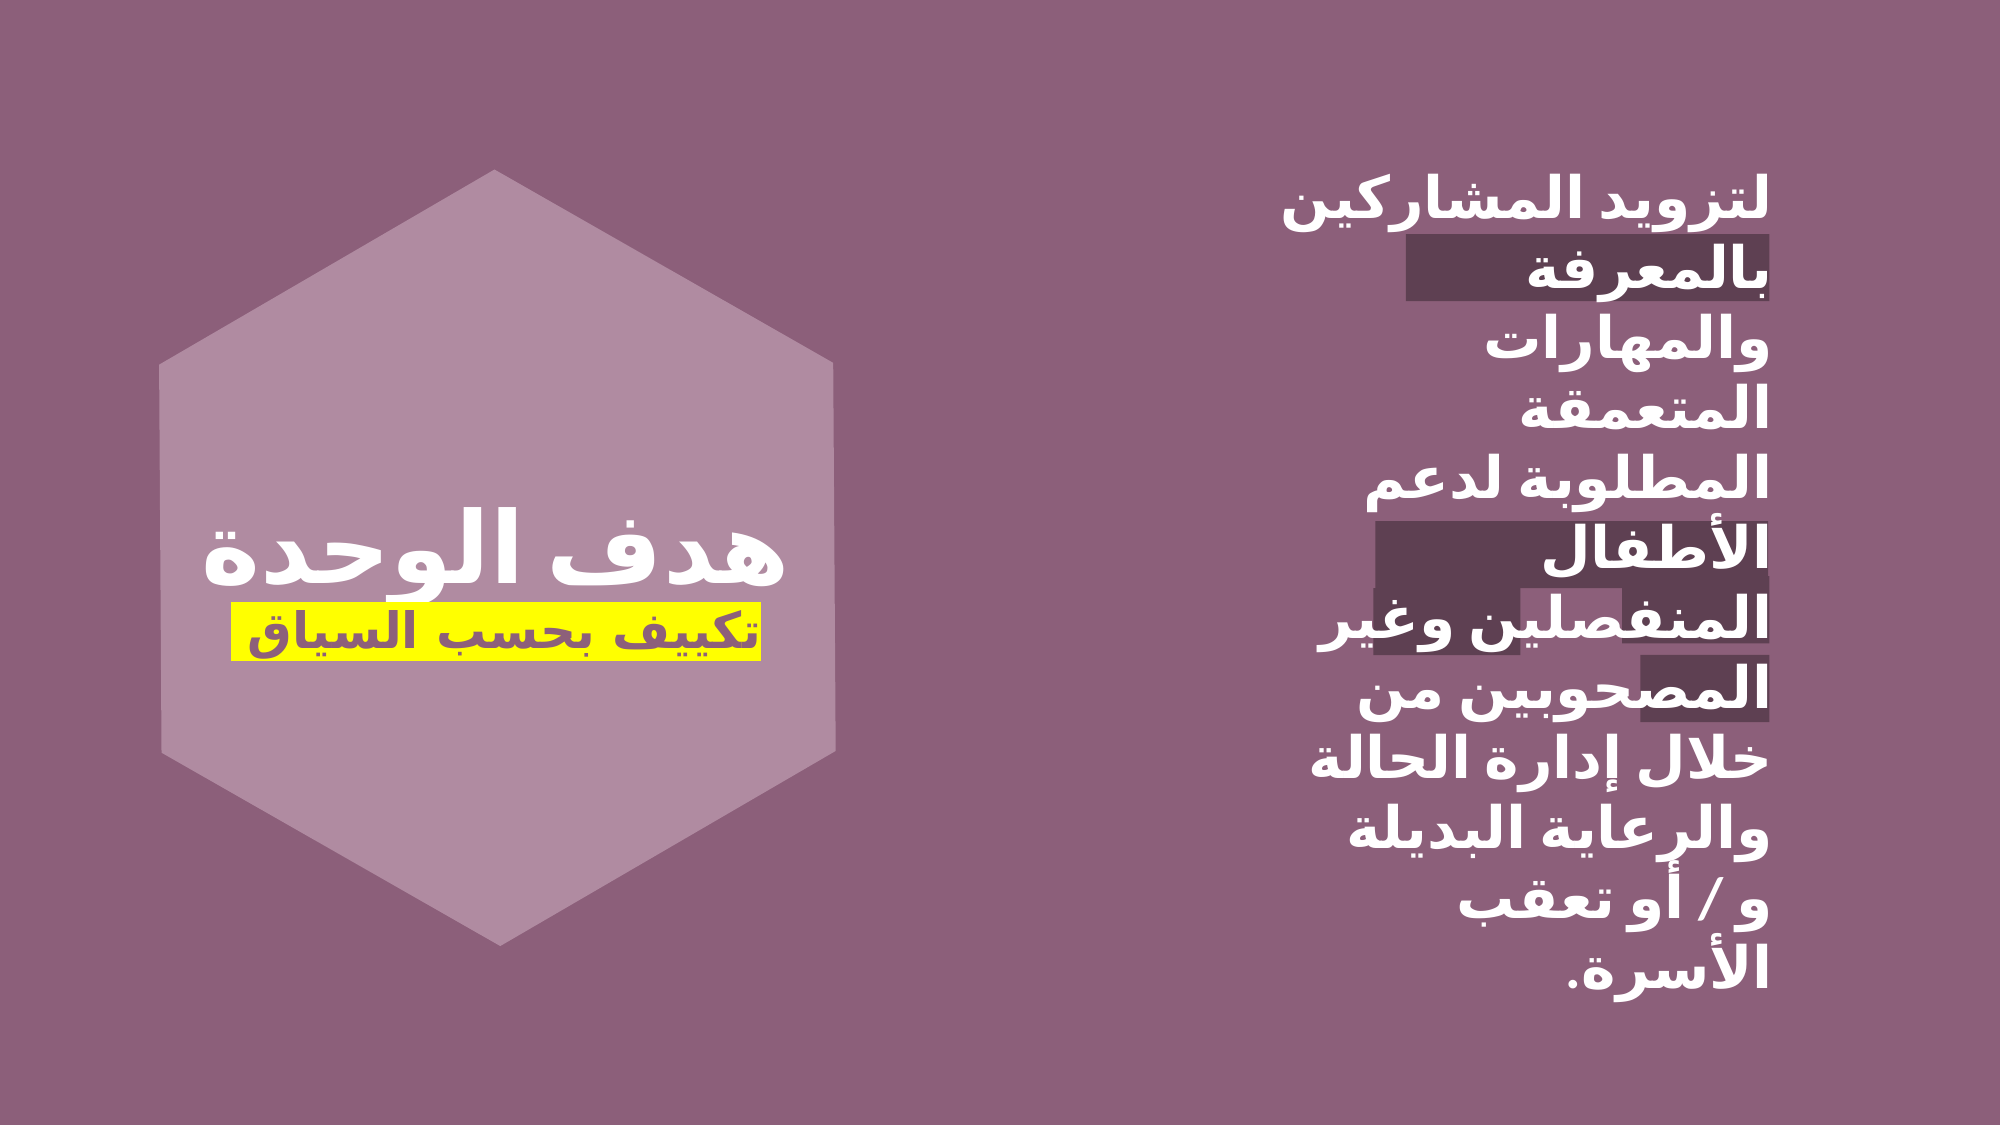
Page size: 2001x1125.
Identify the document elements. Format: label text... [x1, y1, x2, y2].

title هدف الوحدة تكييف بحسب السياق [166, 508, 826, 601]
text_box لتزويد المشاركين بالمعرفة والمهارات المتعمقة المطلوبة لدعم الأطفال المنفصلين وغير المصحوبين من خلال إدارة الحالة والرعاية البديلة و / أو تعقب الأسرة. [1253, 152, 1788, 1008]
